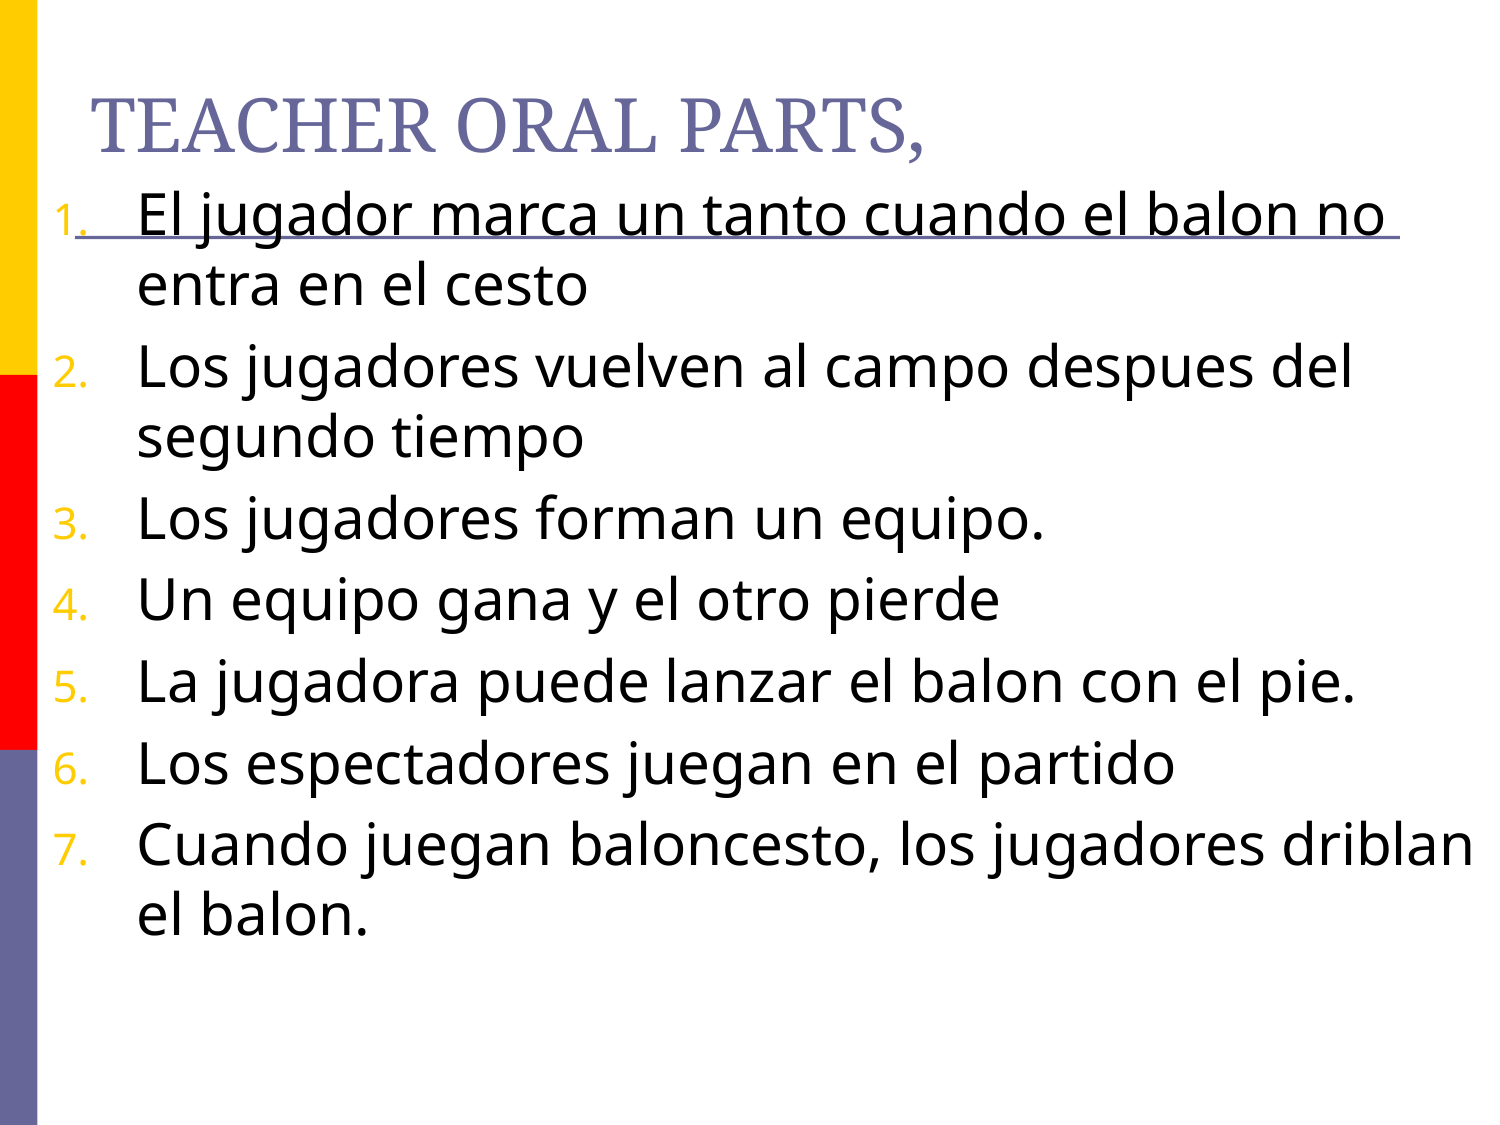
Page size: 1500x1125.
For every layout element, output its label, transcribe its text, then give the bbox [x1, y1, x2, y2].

list El jugador marca un tanto cuando el balon no entra en el cesto Los jugadores vuelven al campo despues del segundo tiempo Los jugadores forman un equipo. Un equipo gana y el otro pierde La jugadora puede lanzar el balon con el pie. Los espectadores juegan en el partido Cuando juegan baloncesto, los jugadores driblan el balon. [37, 170, 1500, 913]
title TEACHER ORAL PARTS, [75, 0, 1425, 170]
